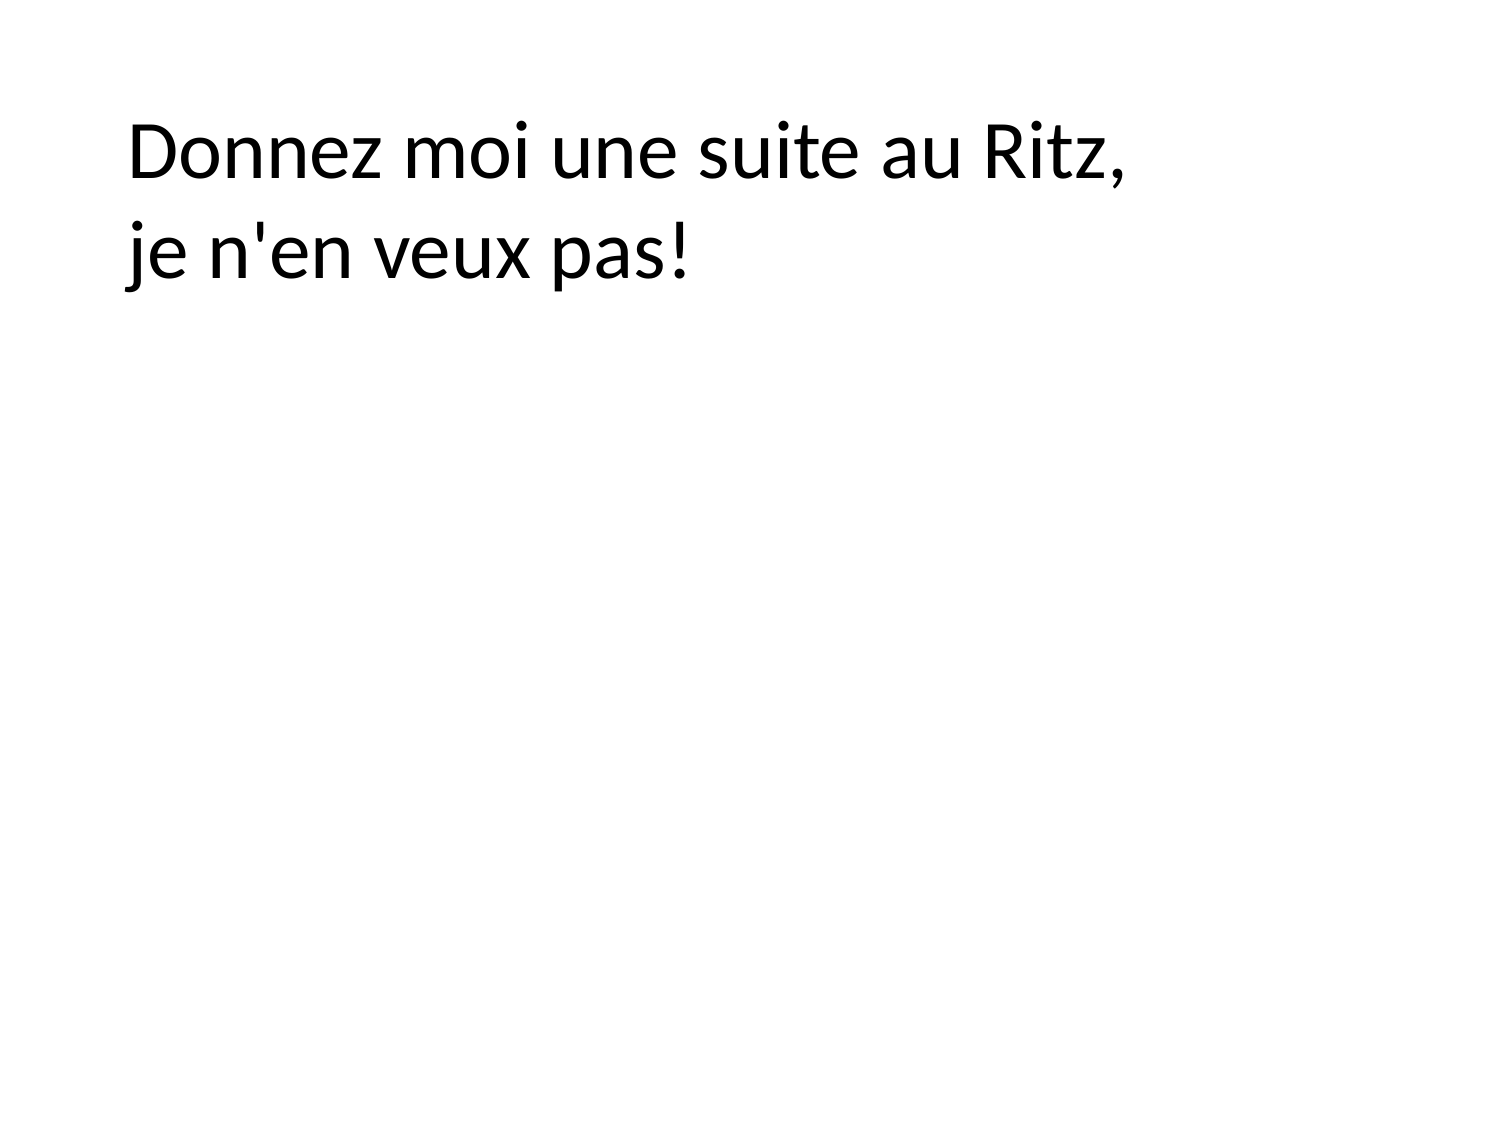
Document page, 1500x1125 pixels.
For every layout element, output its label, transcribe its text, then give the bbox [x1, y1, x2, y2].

text_box Donnez moi une suite au Ritz, je n'en veux pas! [112, 87, 1238, 503]
